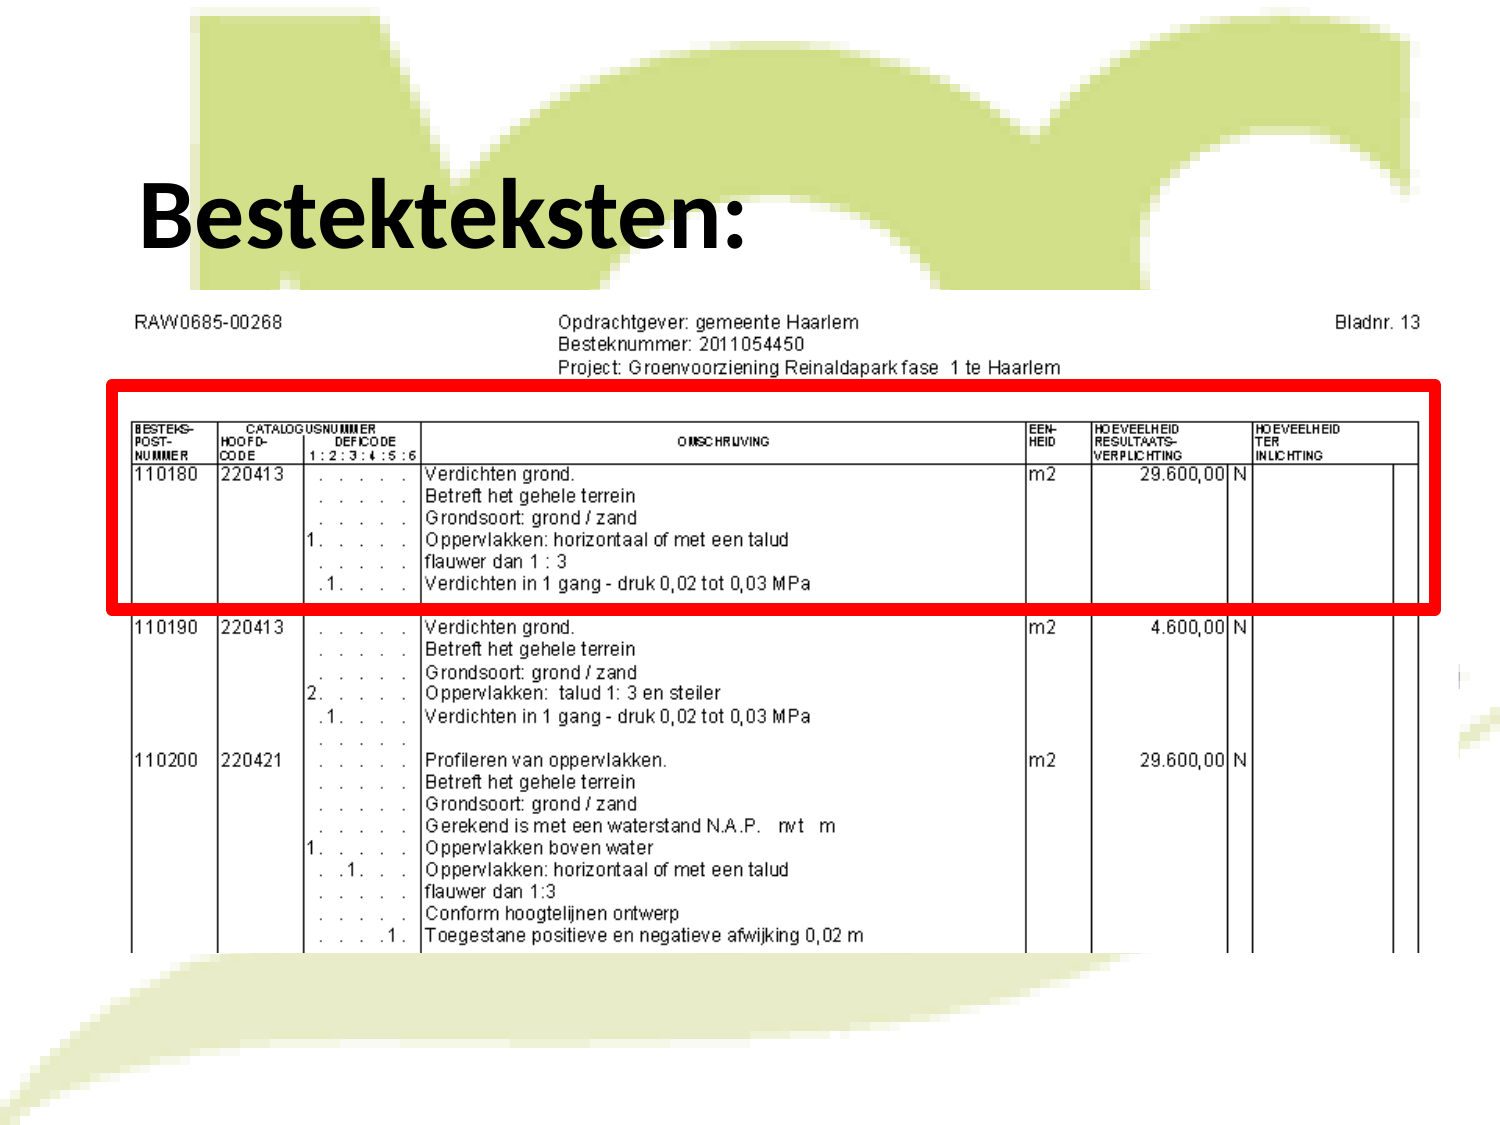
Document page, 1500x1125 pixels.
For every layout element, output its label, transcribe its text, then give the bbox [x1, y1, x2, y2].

title Bestekteksten: [123, 125, 1282, 289]
picture [76, 290, 1459, 953]
